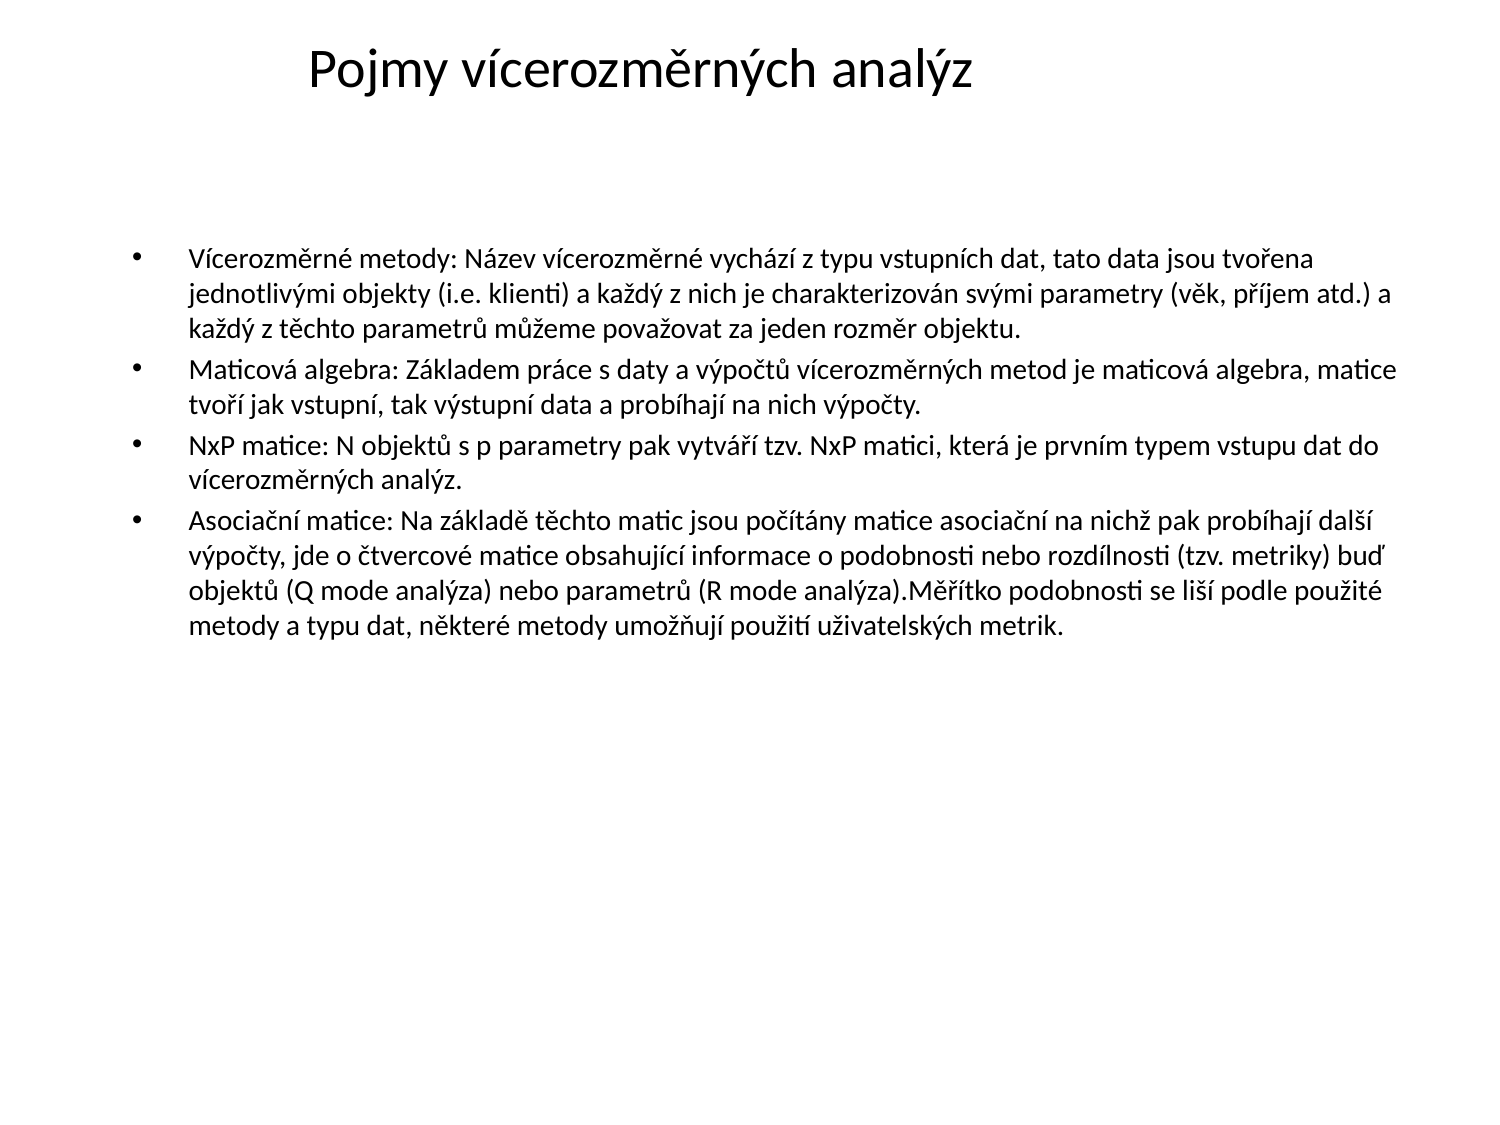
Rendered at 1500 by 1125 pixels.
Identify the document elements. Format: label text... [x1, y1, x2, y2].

list Vícerozměrné metody: Název vícerozměrné vychází z typu vstupních dat, tato data jsou tvořena jednotlivými objekty (i.e. klienti) a každý z nich je charakterizován svými parametry (věk, příjem atd.) a každý z těchto parametrů můžeme považovat za jeden rozměr objektu. Maticová algebra: Základem práce s daty a výpočtů vícerozměrných metod je maticová algebra, matice tvoří jak vstupní, tak výstupní data a probíhají na nich výpočty. NxP matice: N objektů s p parametry pak vytváří tzv. NxP matici, která je prvním typem vstupu dat do vícerozměrných analýz. Asociační matice: Na základě těchto matic jsou počítány matice asociační na nichž pak probíhají další výpočty, jde o čtvercové matice obsahující informace o podobnosti nebo rozdílnosti (tzv. metriky) buď objektů (Q mode analýza) nebo parametrů (R mode analýza).Měřítko podobnosti se liší podle použité metody a typu dat, některé metody umožňují použití uživatelských metrik. [117, 231, 1436, 871]
title Pojmy vícerozměrných analýz [140, 23, 1169, 107]
